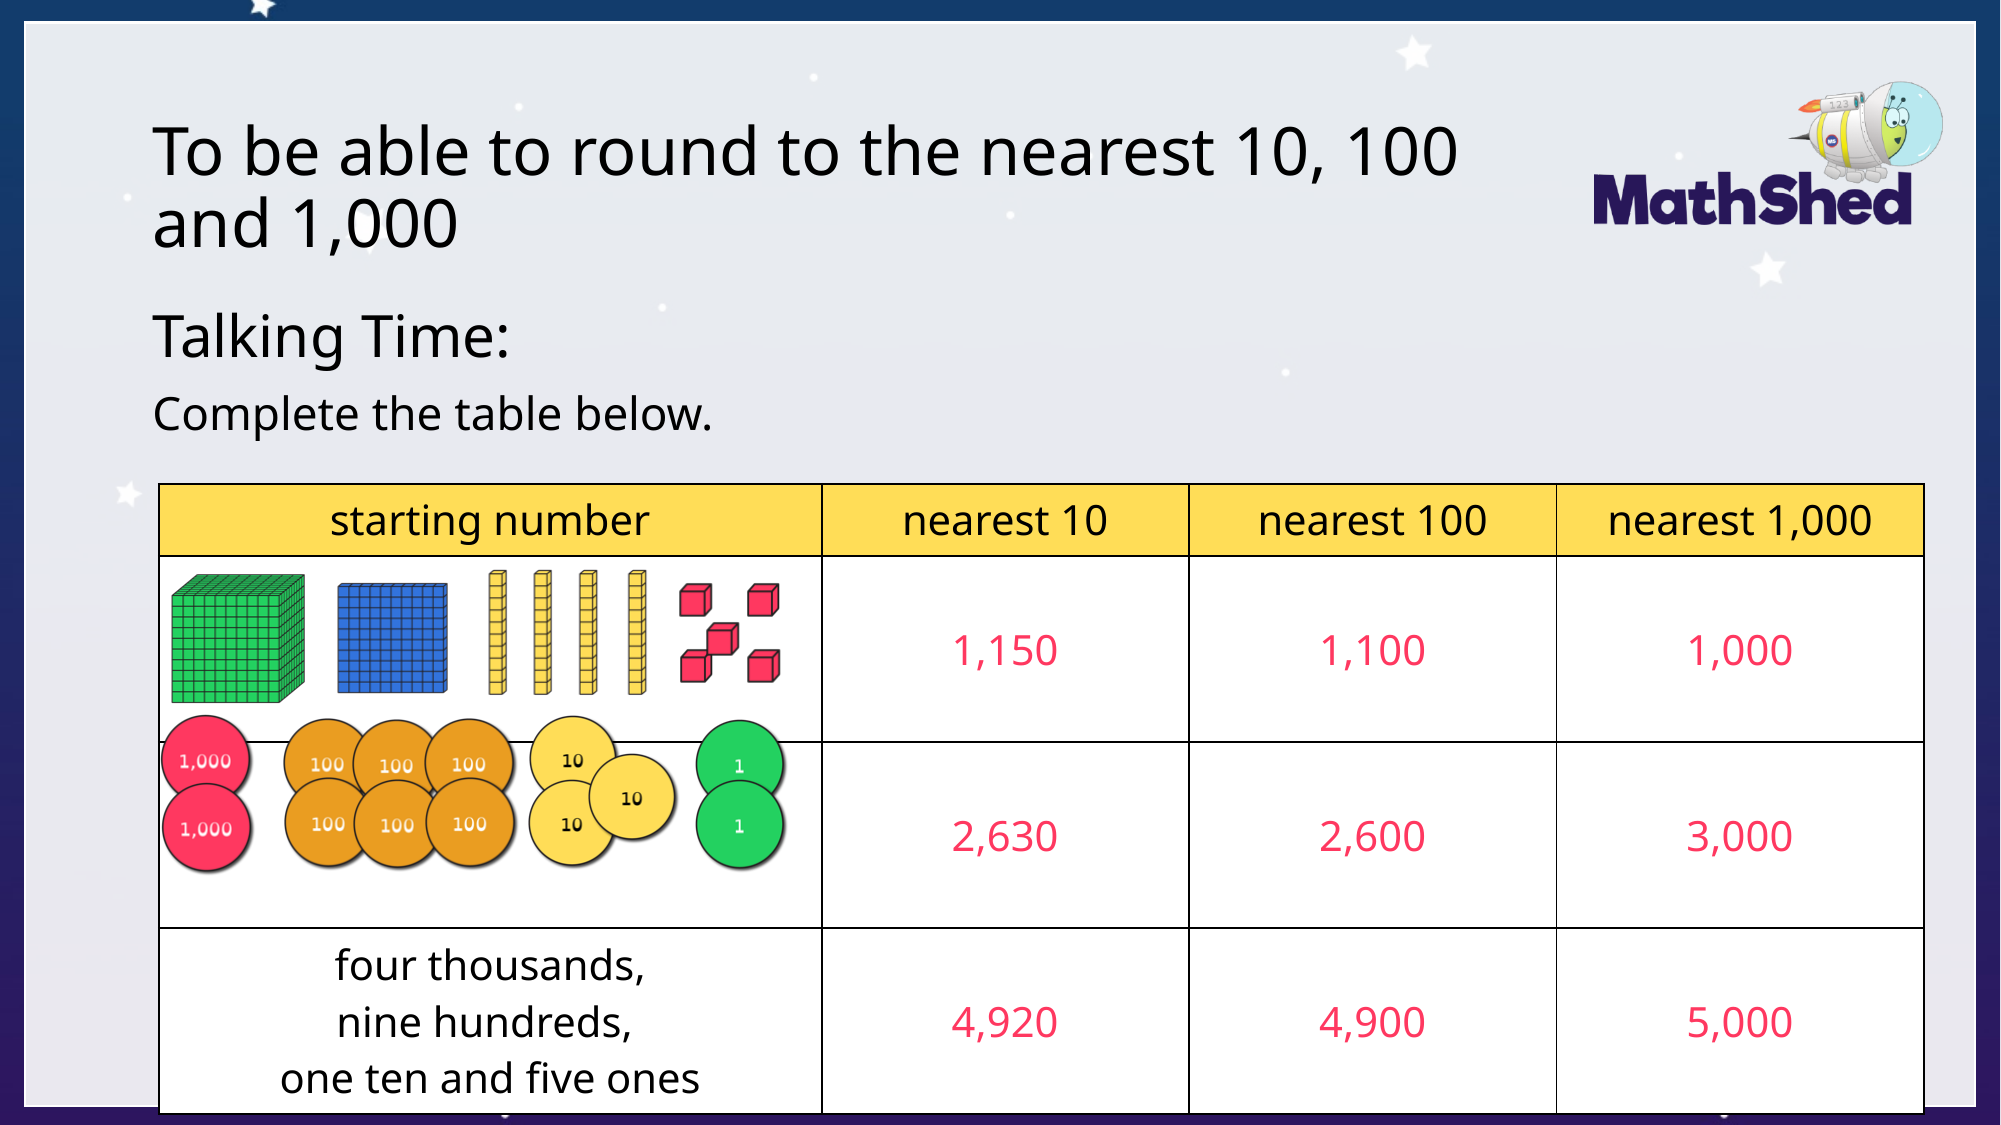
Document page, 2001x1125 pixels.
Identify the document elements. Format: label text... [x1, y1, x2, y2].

table_header nearest 10 [823, 485, 1188, 555]
table_cell 1,150 [823, 557, 1188, 741]
table_cell 1,100 [1190, 557, 1556, 741]
table_cell 1,000 [1557, 557, 1923, 741]
table_cell 2,630 [823, 743, 1188, 927]
table_header starting number [160, 485, 821, 555]
table_header nearest 100 [1190, 485, 1556, 555]
picture [0, 0, 2001, 1125]
table_cell 4,900 [1190, 929, 1556, 1113]
table_header nearest 1,000 [1557, 485, 1923, 555]
table_cell four thousands, nine hundreds, one ten and five ones [160, 929, 821, 1113]
table_cell [160, 557, 821, 741]
table_cell [160, 743, 821, 927]
table_cell 4,920 [823, 929, 1188, 1113]
table_cell 3,000 [1557, 743, 1923, 927]
table_cell 2,600 [1190, 743, 1556, 927]
table_cell 5,000 [1557, 929, 1923, 1113]
title To be able to round to the nearest 10, 100 and 1,000 [137, 81, 1578, 299]
list Talking Time: Complete the table below. [137, 299, 1863, 1014]
